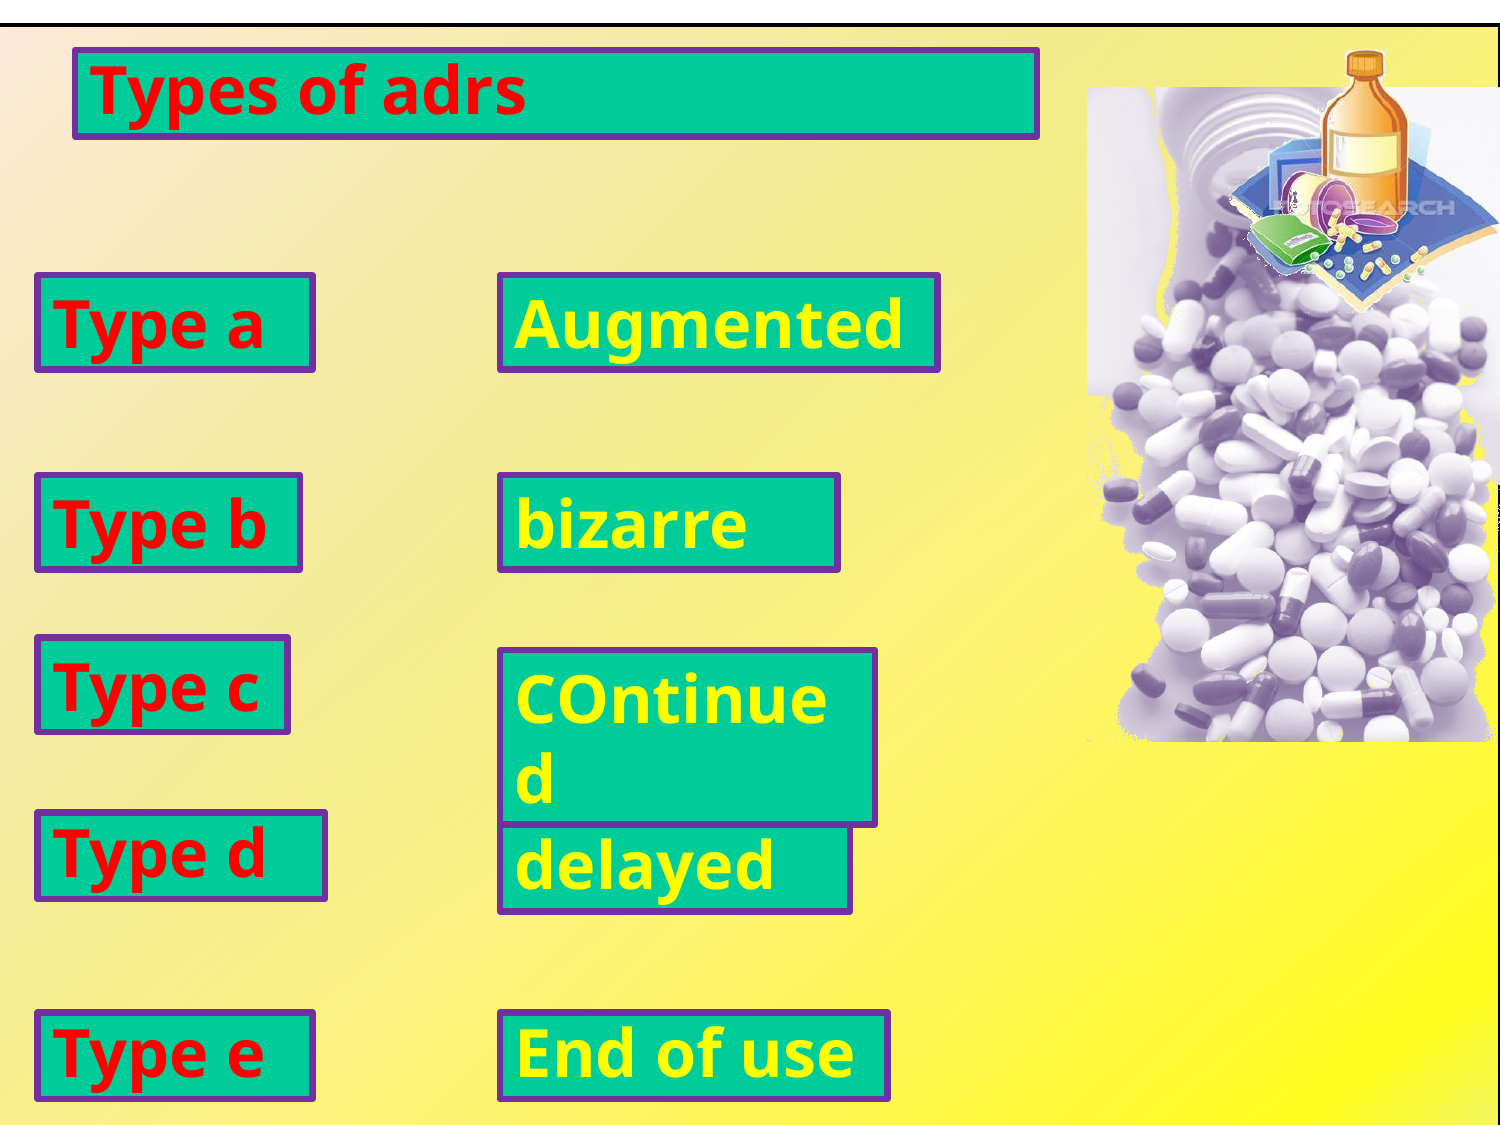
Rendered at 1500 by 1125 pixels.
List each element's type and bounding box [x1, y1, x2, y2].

picture [1087, 49, 1500, 742]
text_box [0, 24, 1500, 1125]
